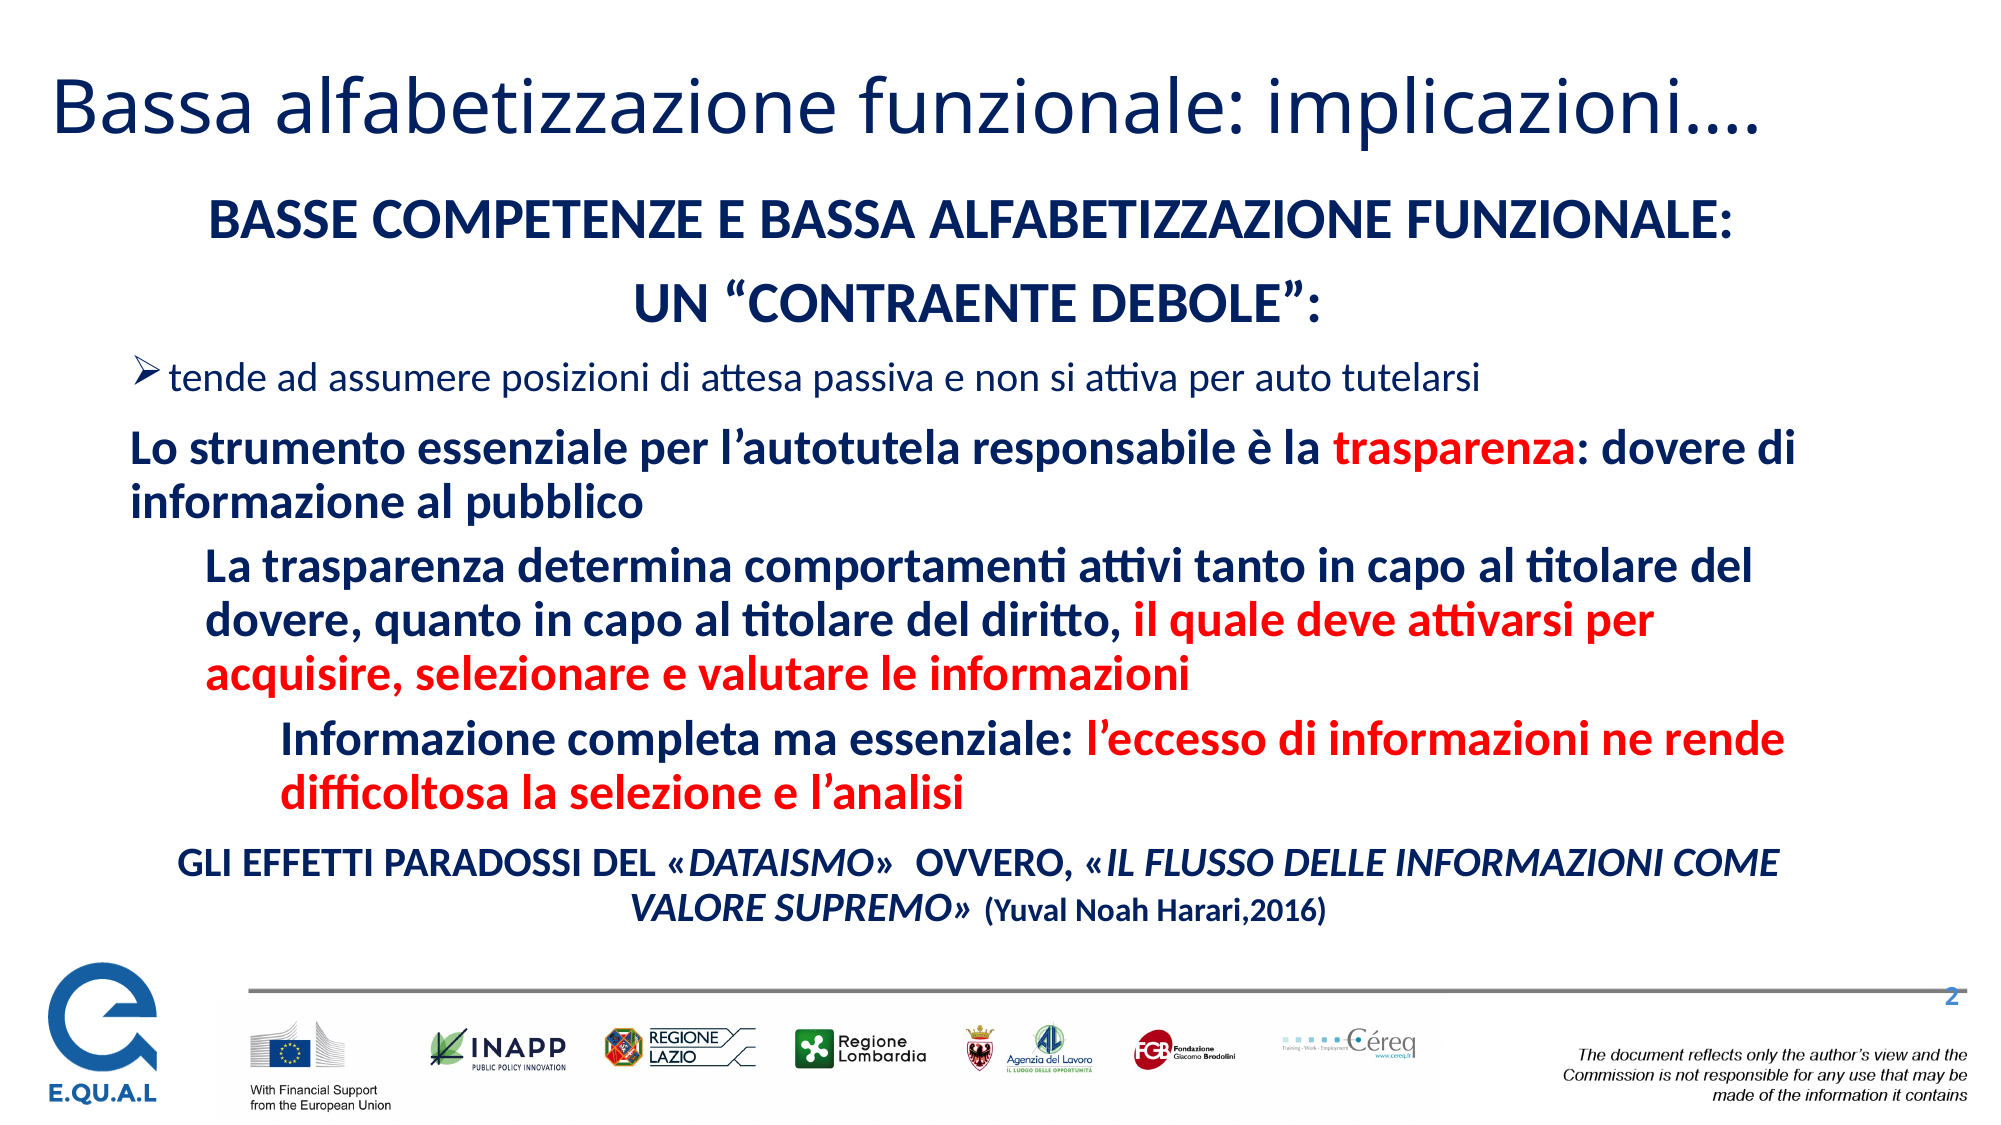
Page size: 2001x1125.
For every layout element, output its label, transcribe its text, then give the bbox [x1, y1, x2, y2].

picture [0, 943, 2000, 1125]
list BASSE COMPETENZE E BASSA ALFABETIZZAZIONE FUNZIONALE: UN “CONTRAENTE DEBOLE”: tende ad assumere posizioni di attesa passiva e non si attiva per auto tutelarsi Lo strumento essenziale per l’autotutela responsabile è la trasparenza: dovere di informazione al pubblico La trasparenza determina comportamenti attivi tanto in capo al titolare del dovere, quanto in capo al titolare del diritto, il quale deve attivarsi per acquisire, selezionare e valutare le informazioni Informazione completa ma essenziale: l’eccesso di informazioni ne rende difficoltosa la selezione e l’analisi GLI EFFETTI PARADOSSI DEL «DATAISMO» OVVERO, «IL FLUSSO DELLE INFORMAZIONI COME VALORE SUPREMO» (Yuval Noah Harari,2016) [116, 180, 1841, 986]
title Bassa alfabetizzazione funzionale: implicazioni…. [35, 37, 1818, 181]
